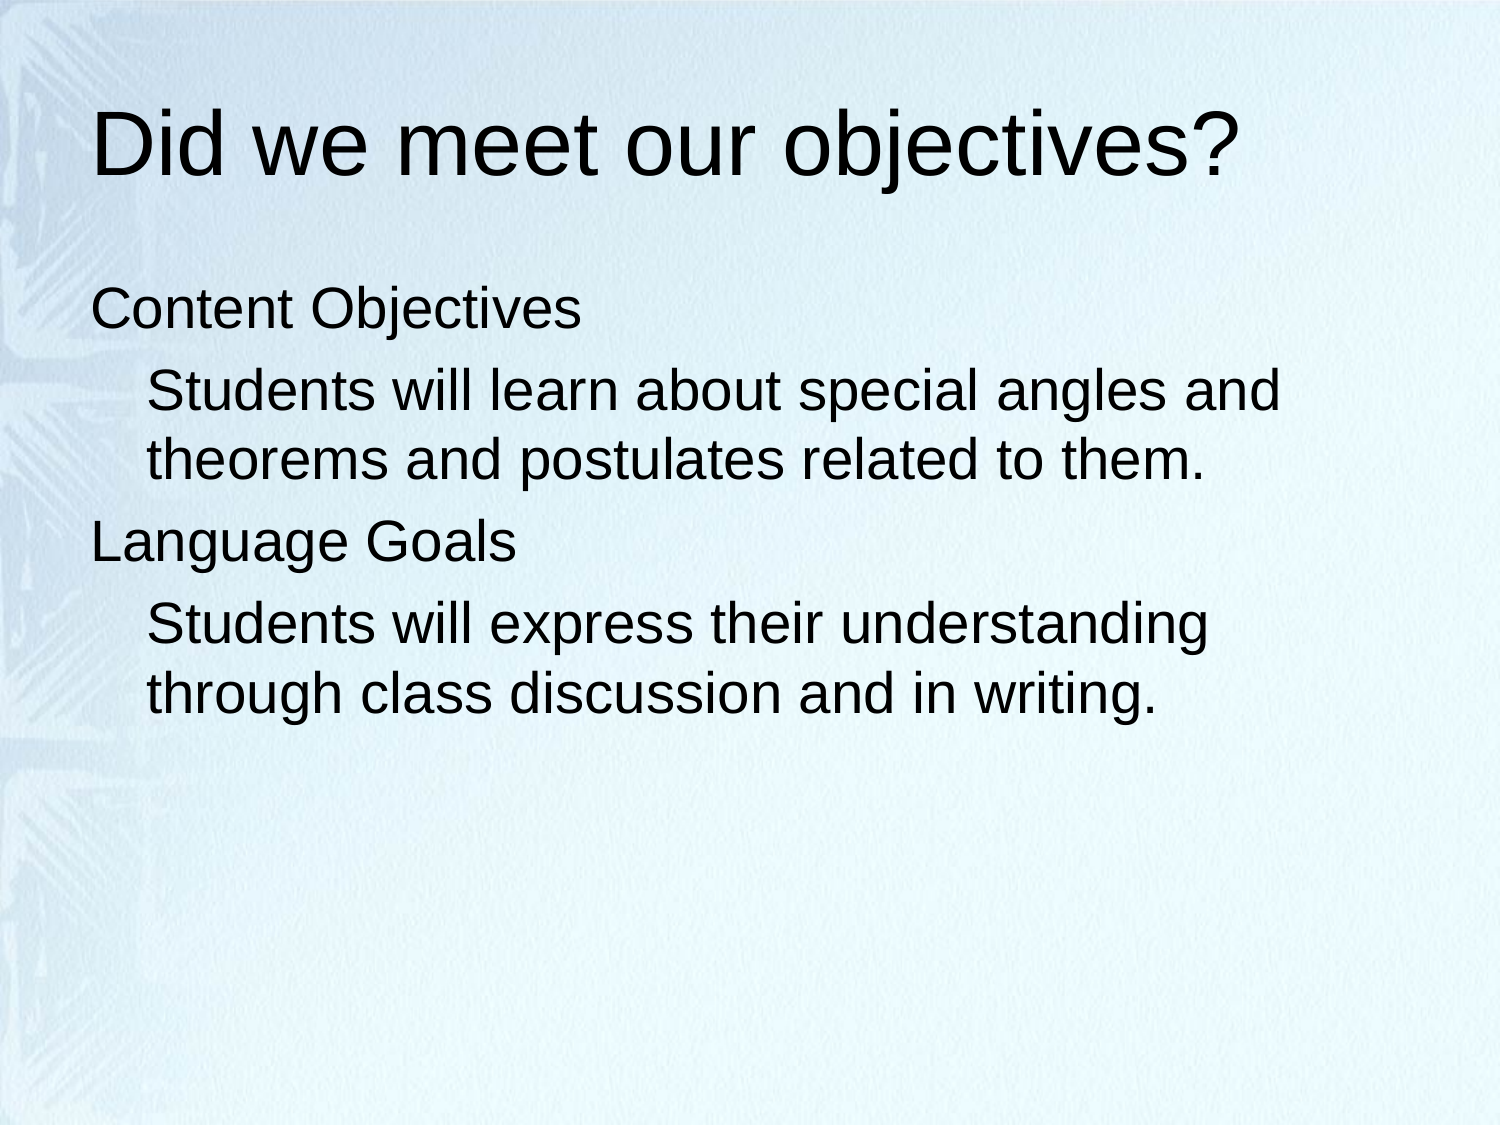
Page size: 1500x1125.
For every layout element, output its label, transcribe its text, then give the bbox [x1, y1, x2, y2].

list Content Objectives Students will learn about special angles and theorems and postulates related to them. Language Goals Students will express their understanding through class discussion and in writing. [74, 262, 1426, 1006]
title Did we meet our objectives? [74, 44, 1426, 233]
picture [0, 0, 1500, 1125]
